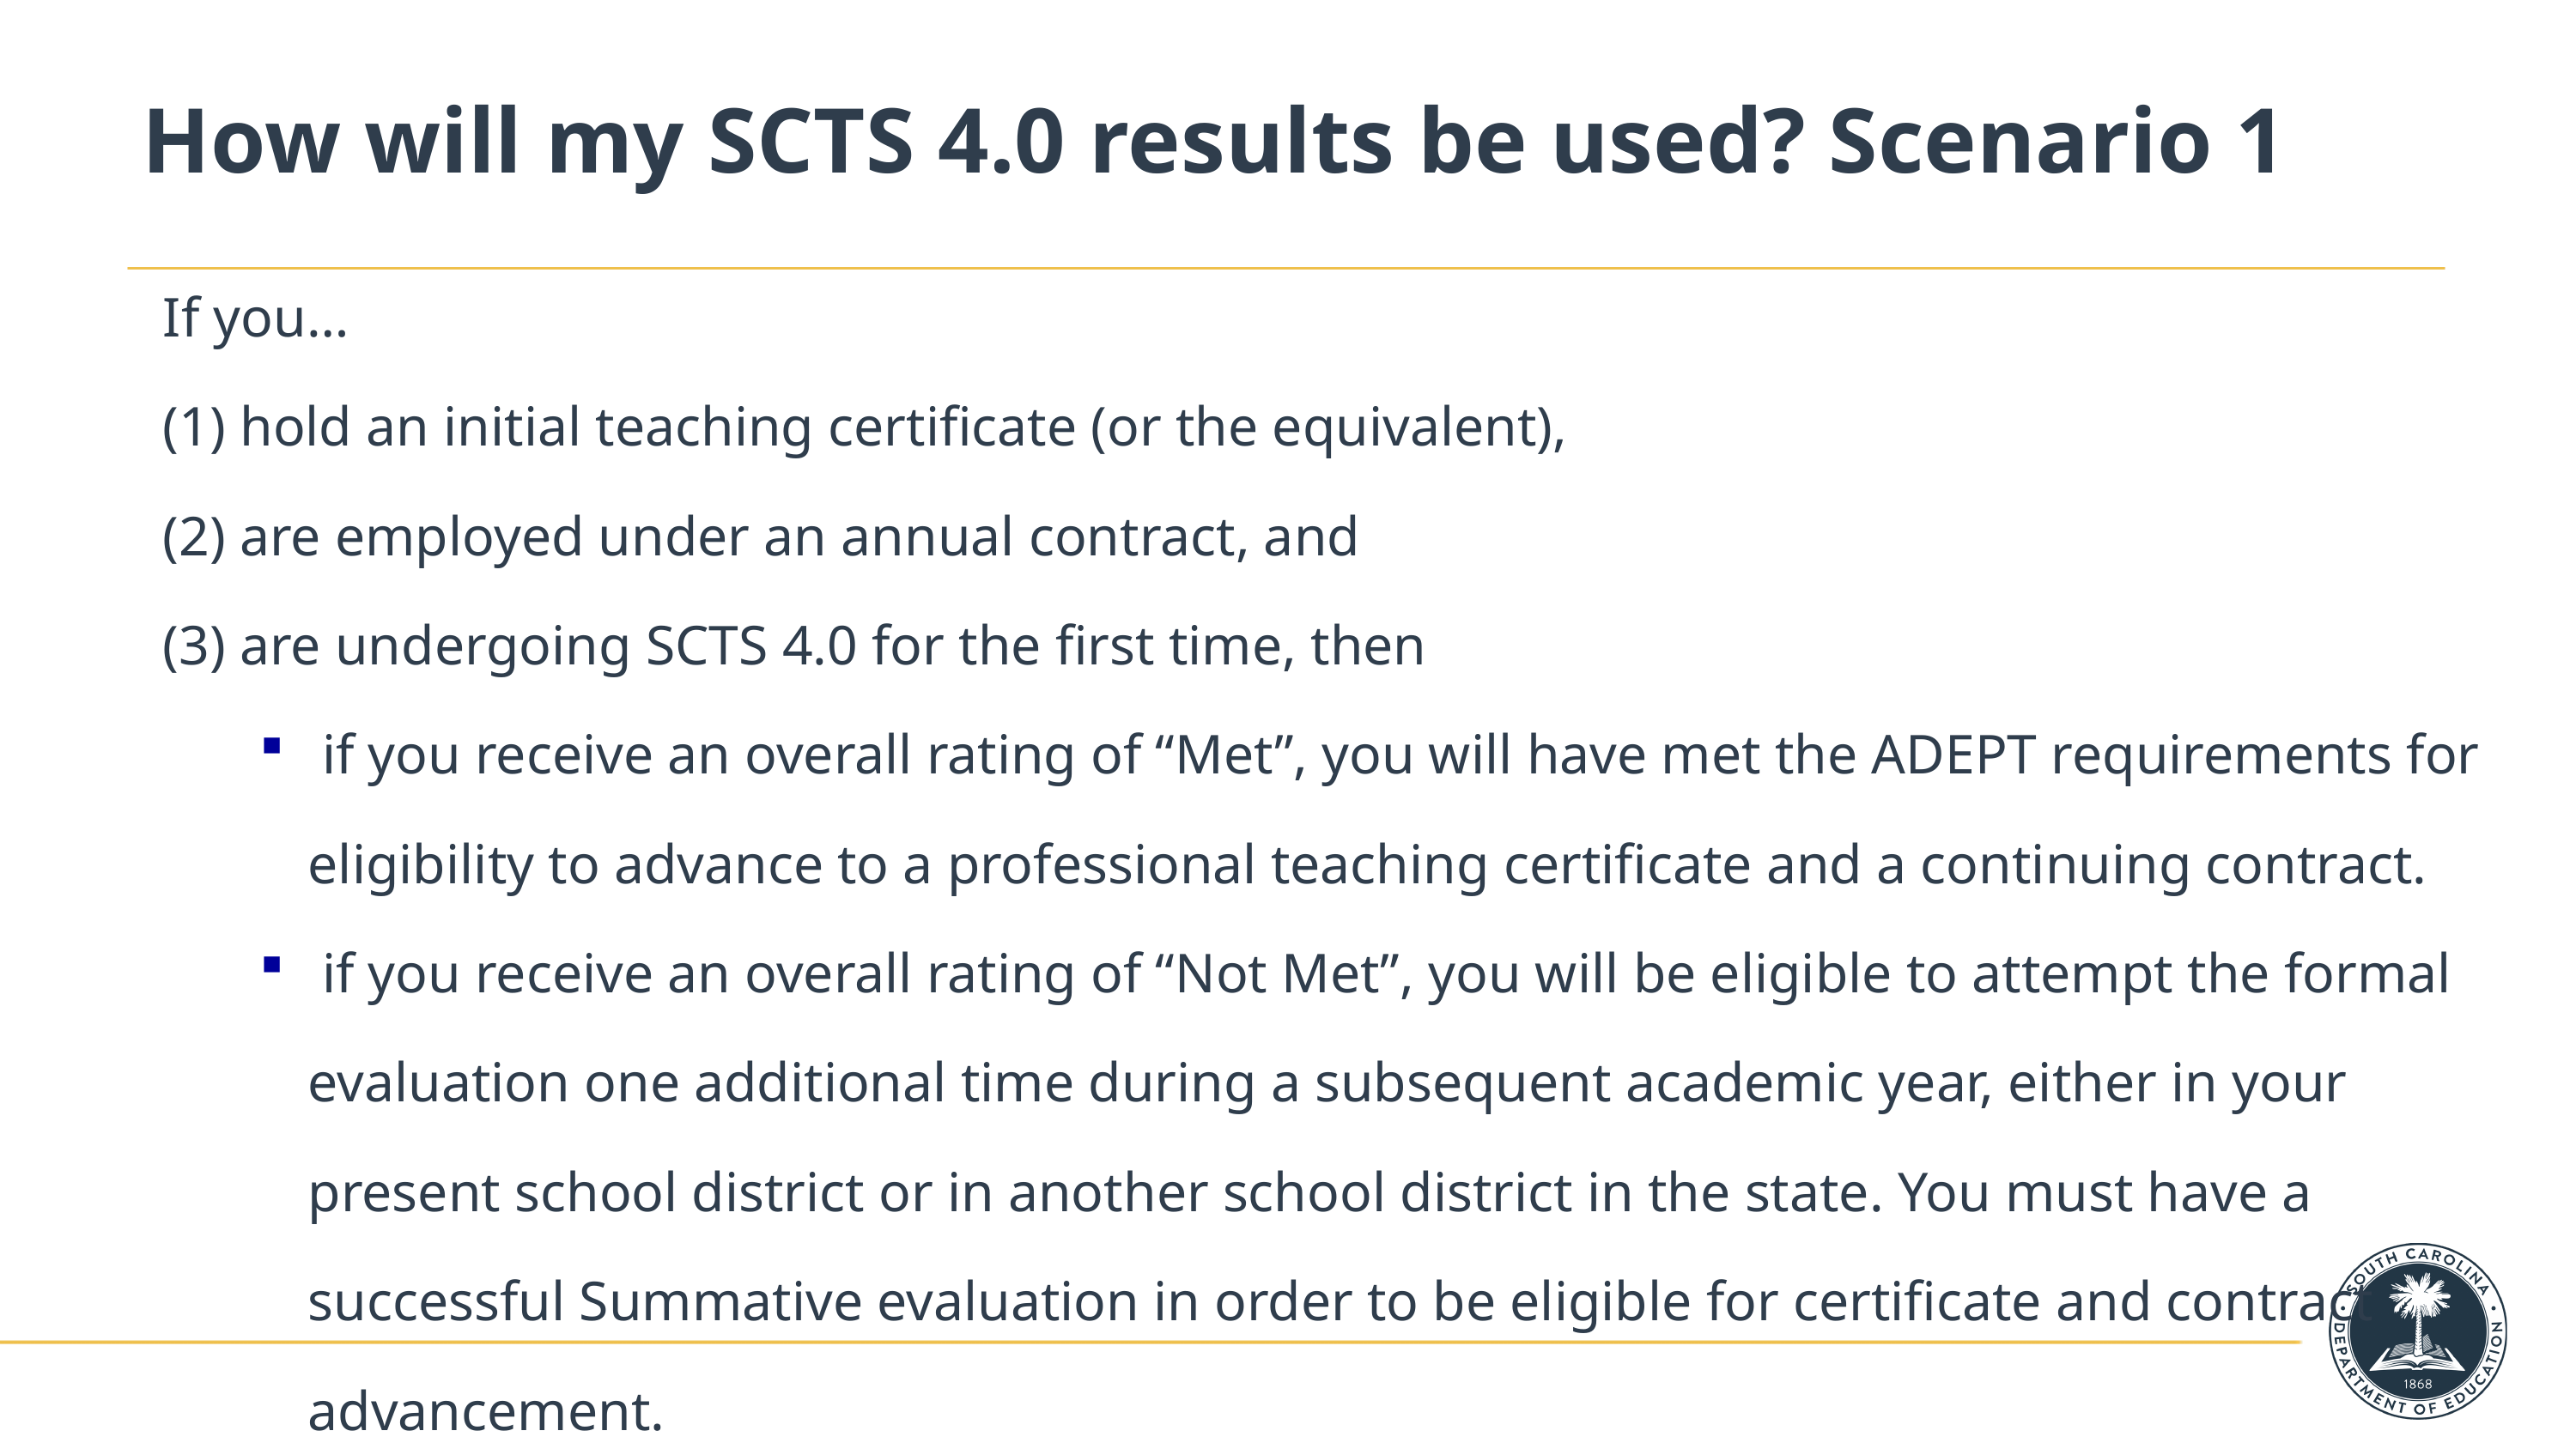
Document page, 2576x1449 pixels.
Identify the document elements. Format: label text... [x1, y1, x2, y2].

picture [2329, 1243, 2507, 1420]
title How will my SCTS 4.0 results be used? Scenario 1 [129, 76, 2440, 232]
list If you… (1) hold an initial teaching certificate (or the equivalent), (2) are employed under an annual contract, and (3) are undergoing SCTS 4.0 for the first time, then if you receive an overall rating of “Met”, you will have met the ADEPT requirements for eligibility to advance to a professional teaching certificate and a continuing contract. if you receive an overall rating of “Not Met”, you will be eligible to attempt the formal evaluation one additional time during a subsequent academic year, either in your present school district or in another school district in the state. You must have a successful Summative evaluation in order to be eligible for certificate and contract advancement. [149, 231, 2501, 1283]
